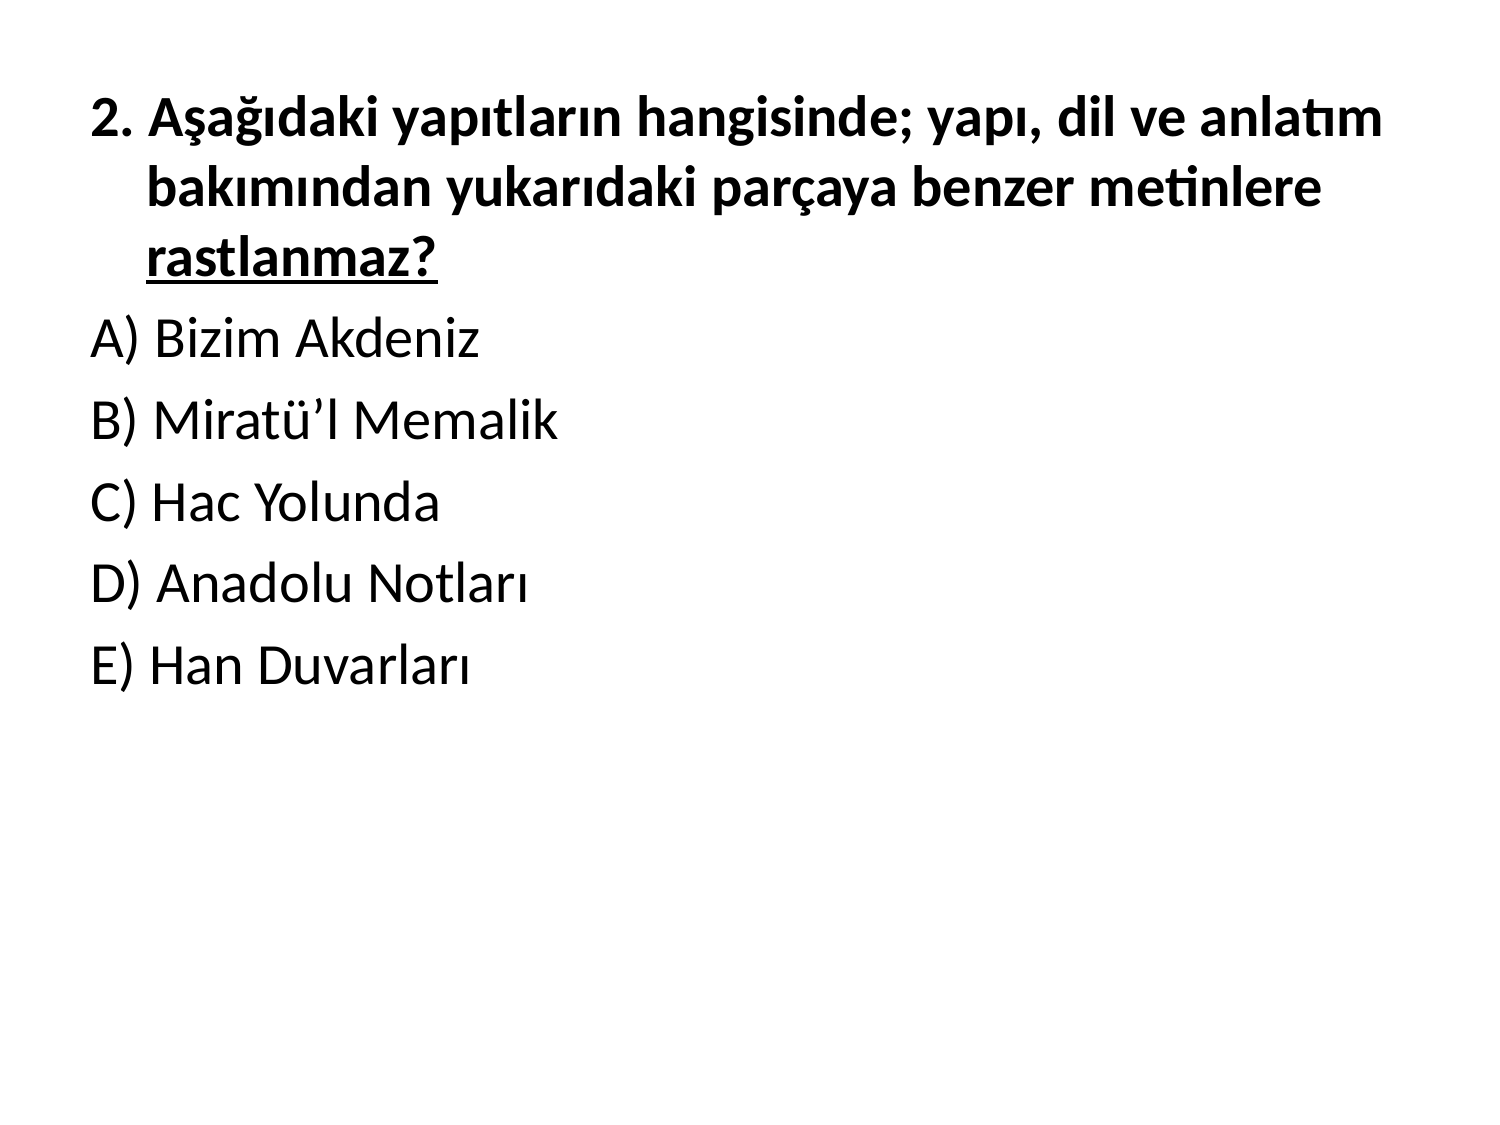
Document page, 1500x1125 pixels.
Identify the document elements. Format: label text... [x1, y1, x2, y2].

list 2. Aşağıdaki yapıtların hangisinde; yapı, dil ve anlatım bakımından yukarıdaki parçaya benzer metinlere rastlanmaz? A) Bizim Akdeniz B) Miratü’l Memalik C) Hac Yolunda D) Anadolu Notları E) Han Duvarları [75, 70, 1425, 1005]
